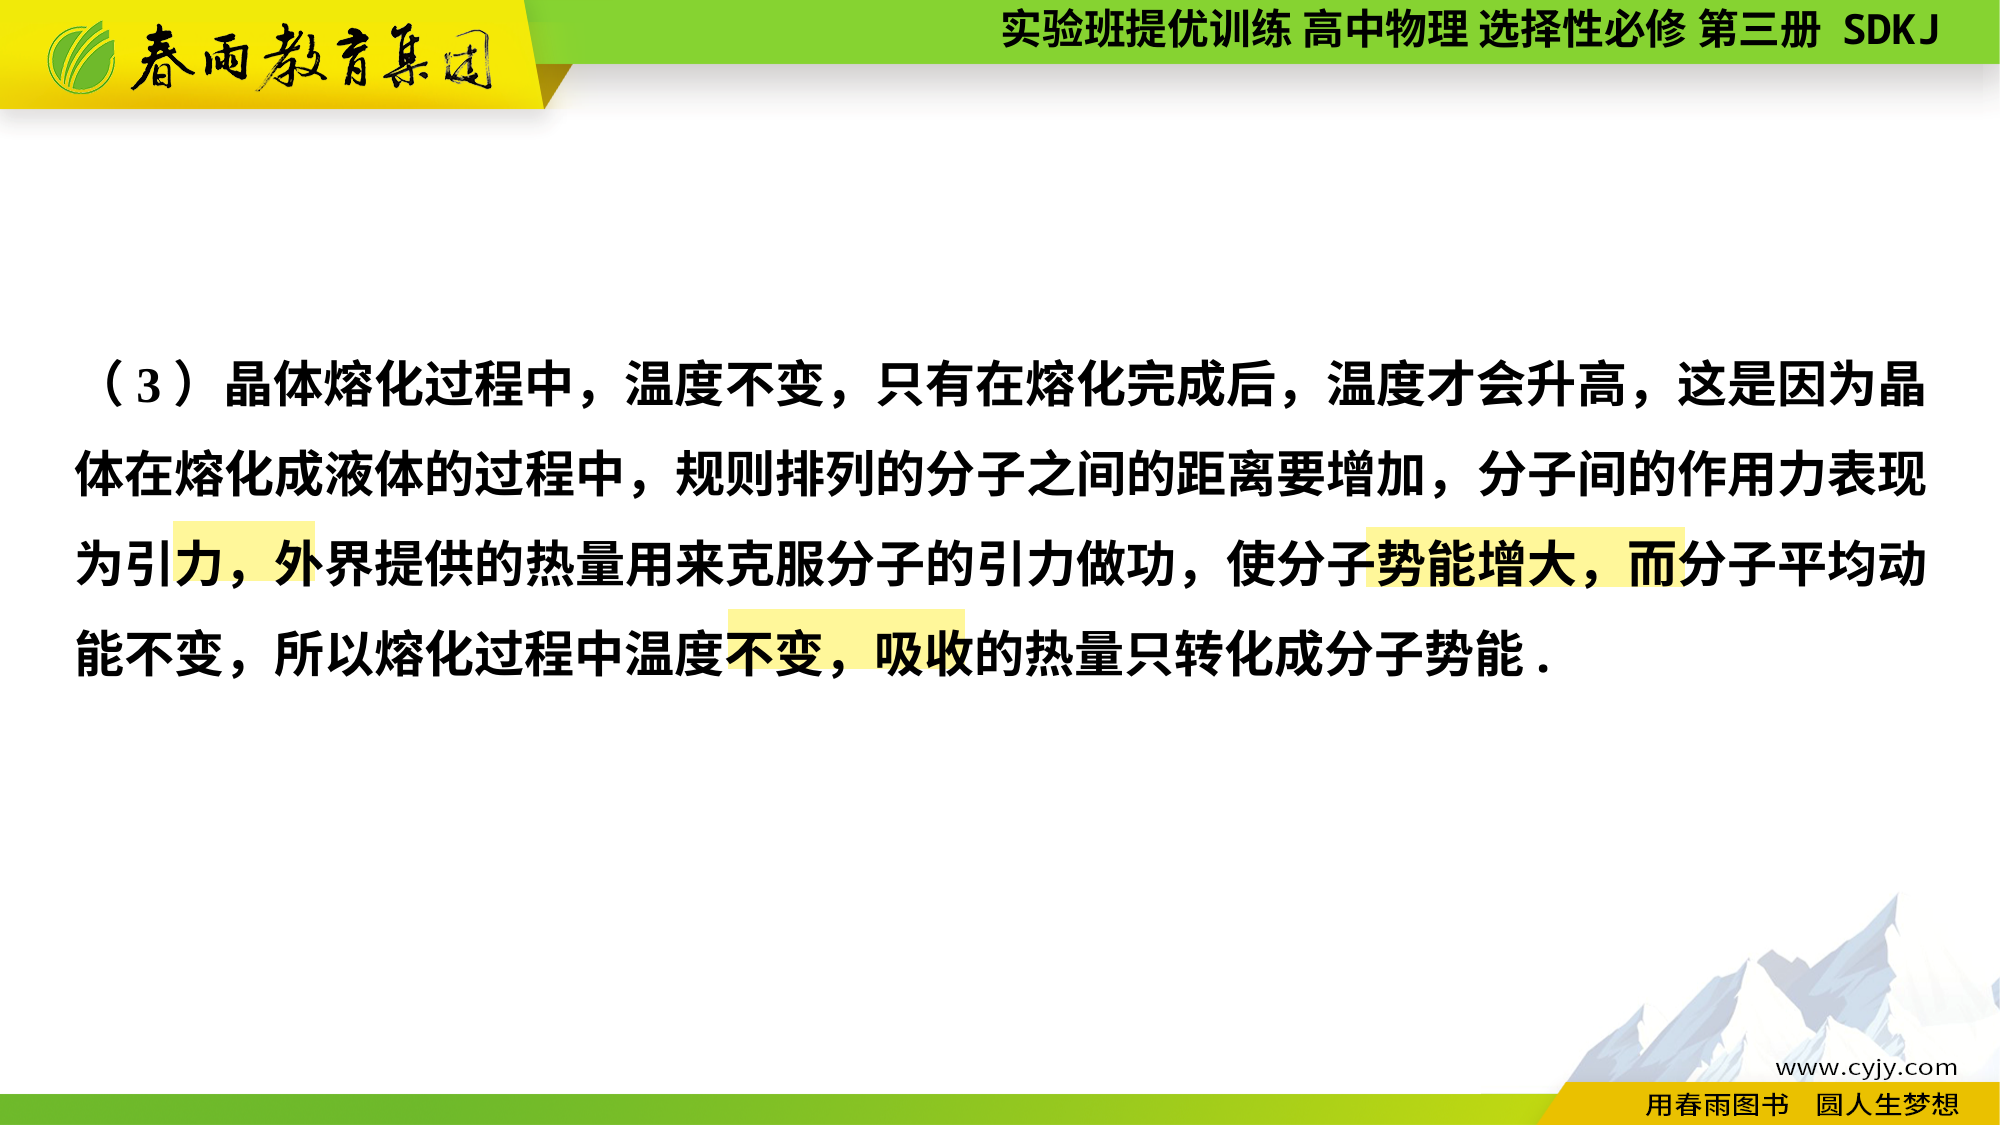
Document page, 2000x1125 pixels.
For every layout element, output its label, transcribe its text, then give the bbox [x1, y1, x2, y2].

picture [0, 0, 2000, 1125]
list （3）晶体熔化过程中，温度不变，只有在熔化完成后，温度才会升高，这是因为晶体在熔化成液体的过程中，规则排列的分子之间的距离要增加，分子间的作用力表现为引力，外界提供的热量用来克服分子的引力做功，使分子势能增大，而分子平均动能不变，所以熔化过程中温度不变，吸收的热量只转化成分子势能. [59, 314, 1944, 682]
